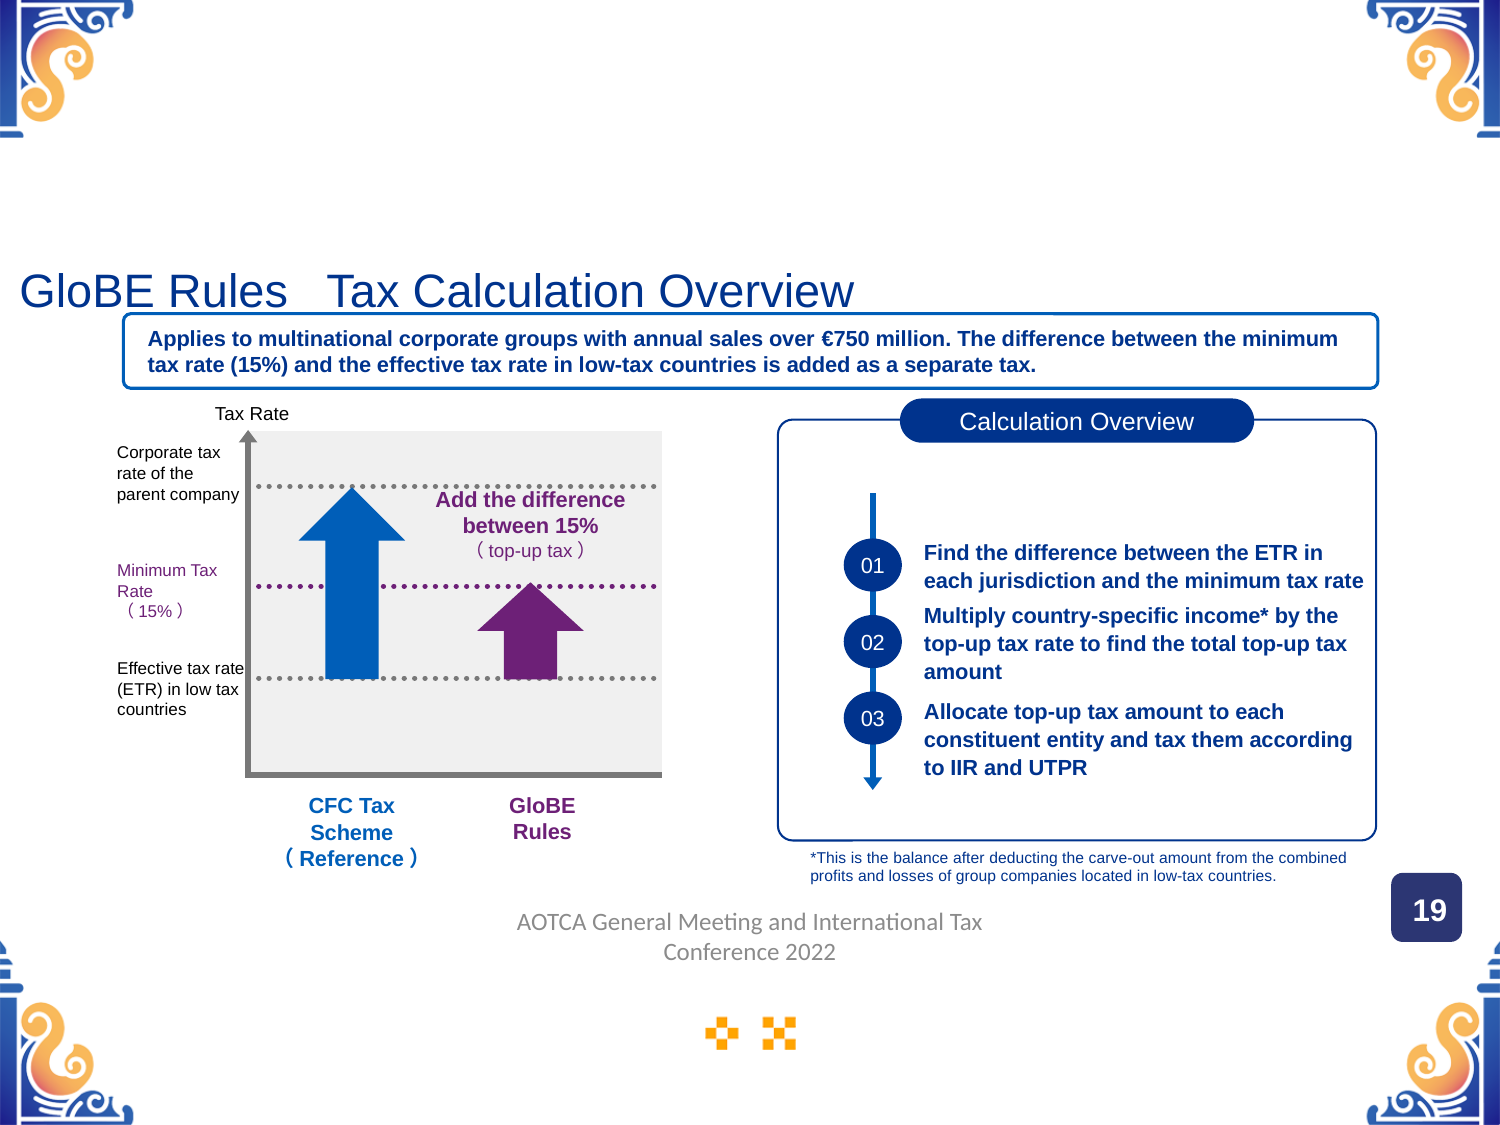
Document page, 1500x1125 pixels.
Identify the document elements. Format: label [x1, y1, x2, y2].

text_box [116, 394, 662, 872]
text_box [843, 493, 1365, 790]
picture [0, 0, 1500, 1125]
